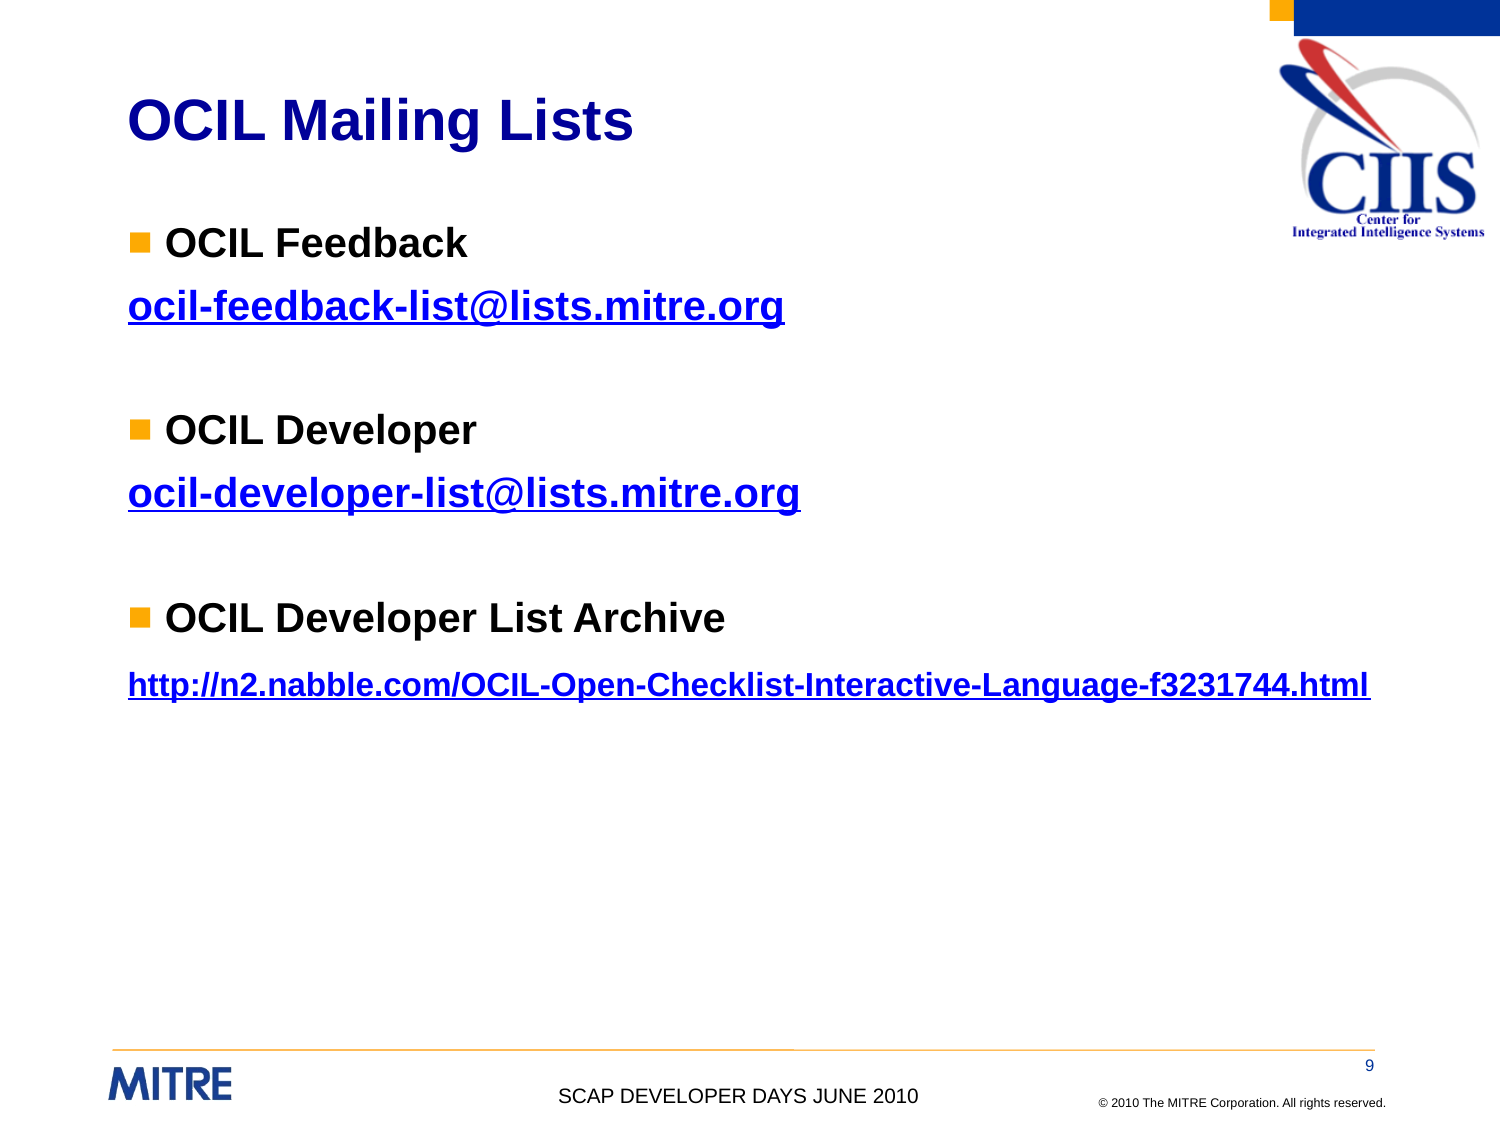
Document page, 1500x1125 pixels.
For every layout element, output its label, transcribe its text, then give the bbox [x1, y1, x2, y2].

picture [103, 1064, 236, 1106]
slide_number 9 [1301, 1049, 1390, 1076]
list OCIL Feedback ocil-feedback-list@lists.mitre.org OCIL Developer ocil-developer-list@lists.mitre.org OCIL Developer List Archive http://n2.nabble.com/OCIL-Open-Checklist-Interactive-Language-f3231744.html [112, 212, 1426, 1015]
picture [1275, 37, 1500, 241]
title OCIL Mailing Lists [112, 45, 1375, 200]
